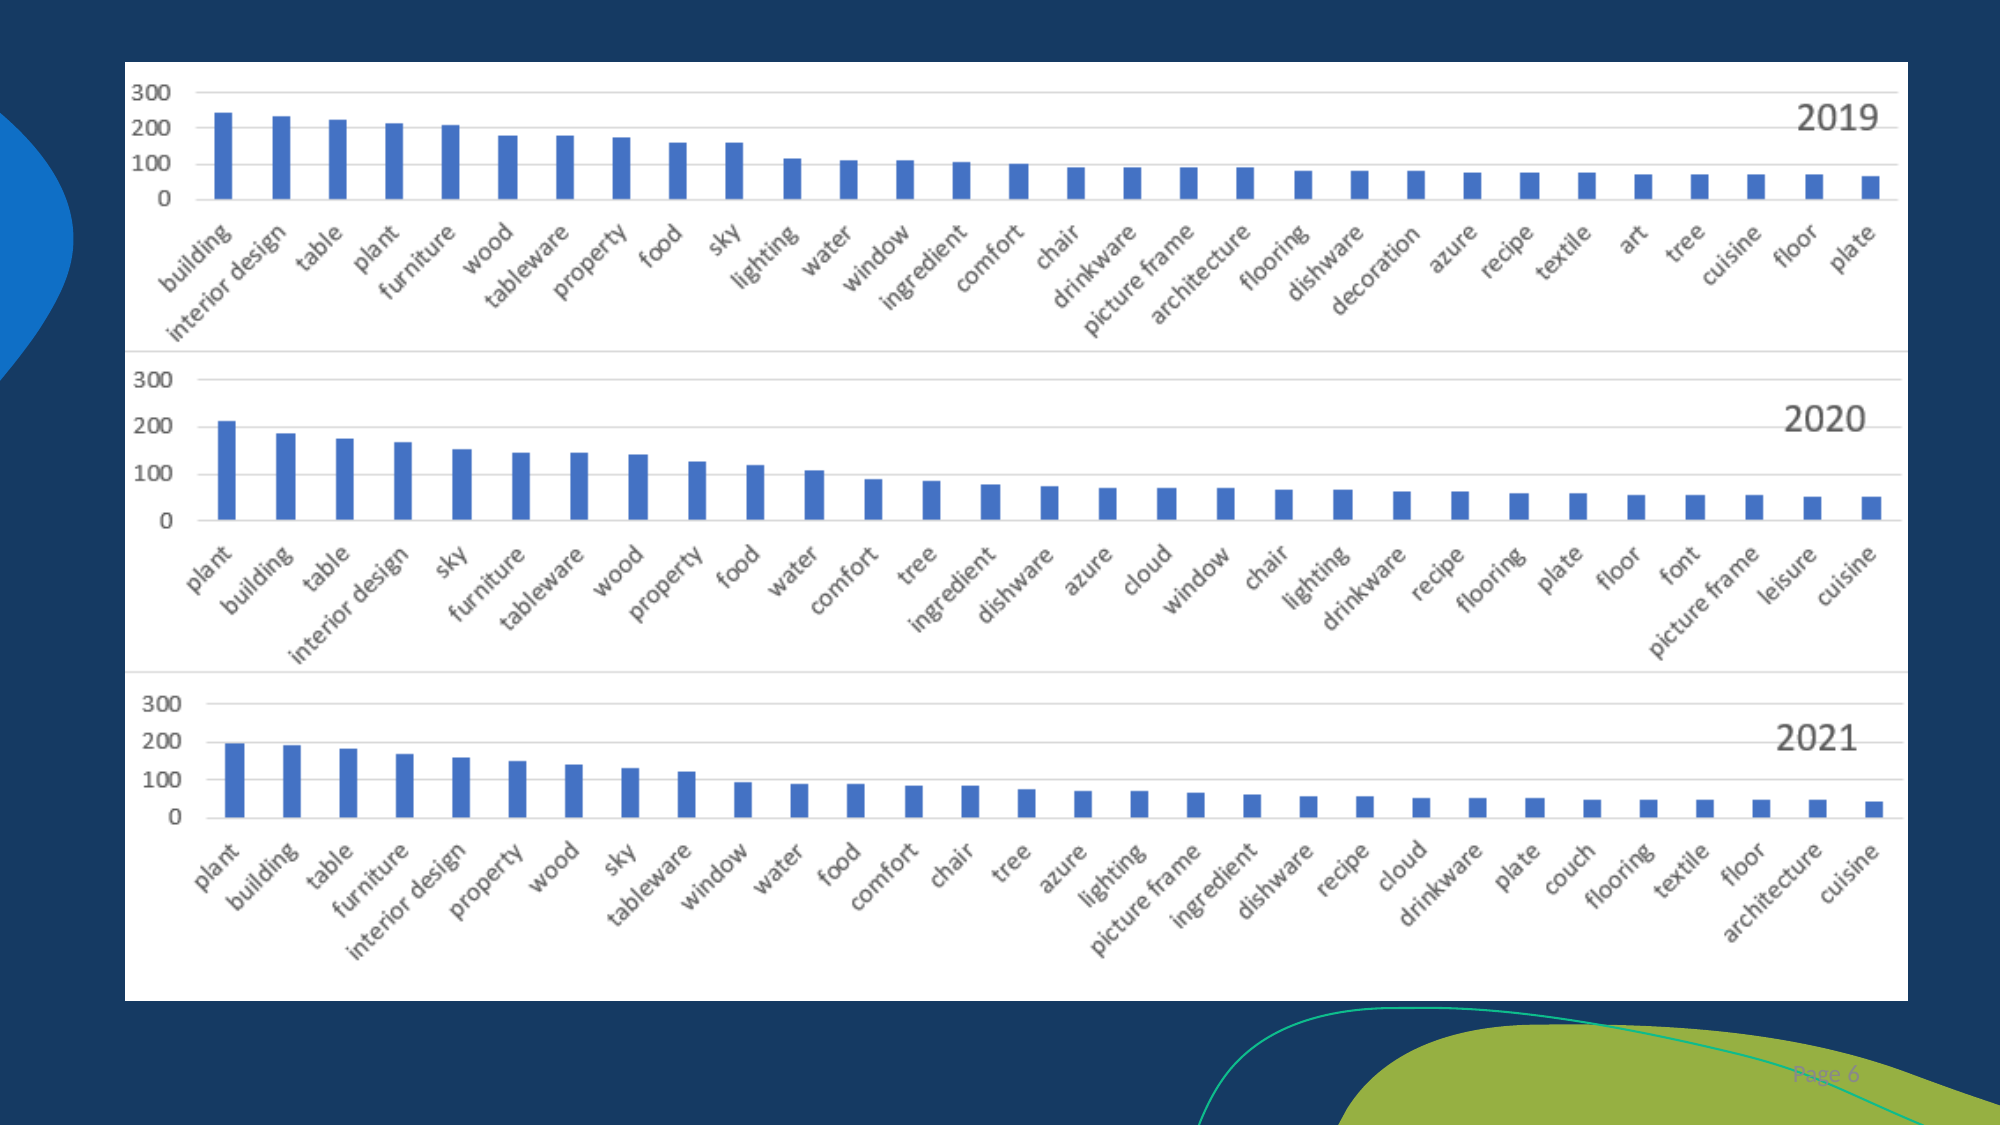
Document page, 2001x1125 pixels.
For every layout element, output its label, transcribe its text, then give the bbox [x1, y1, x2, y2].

picture [124, 62, 1908, 1002]
slide_number Page 6 [1625, 1042, 1875, 1103]
